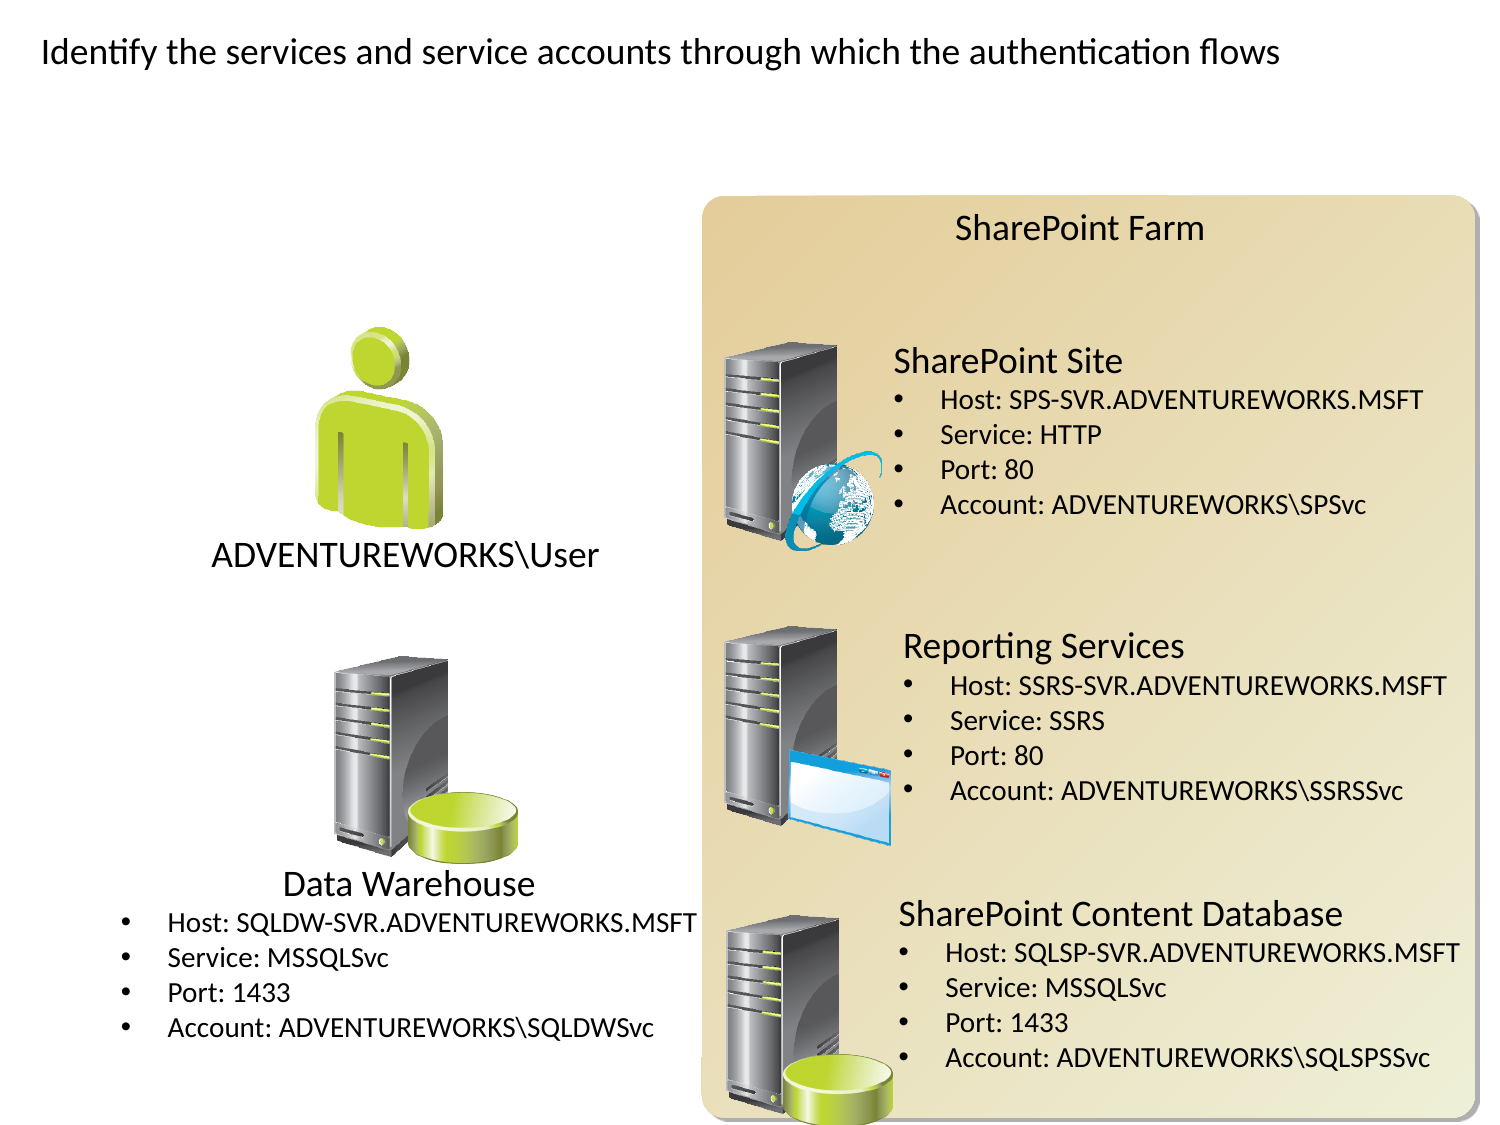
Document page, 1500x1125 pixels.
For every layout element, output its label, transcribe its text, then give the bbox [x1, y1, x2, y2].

picture [315, 326, 444, 529]
text_box Identify the services and service accounts through which the authentication flows [26, 19, 1475, 80]
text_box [333, 656, 518, 865]
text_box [726, 915, 893, 1125]
text_box SharePoint Site Host: SPS-SVR.ADVENTUREWORKS.MSFT Service: HTTP Port: 80 Account: ADVENTUREWORKS\SPSvc [878, 328, 1440, 528]
text_box SharePoint Content Database Host: SQLSP-SVR.ADVENTUREWORKS.MSFT Service: MSSQLSvc Port: 1433 Account: ADVENTUREWORKS\SQLSPSSvc [883, 881, 1476, 1125]
text_box Reporting Services Host: SSRS-SVR.ADVENTUREWORKS.MSFT Service: SSRS Port: 80 Account: ADVENTUREWORKS\SSRSSvc [888, 613, 1463, 814]
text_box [724, 626, 891, 847]
text_box SharePoint Farm [940, 195, 1221, 256]
text_box [702, 195, 1475, 1118]
text_box Data Warehouse Host: SQLDW-SVR.ADVENTUREWORKS.MSFT Service: MSSQLSvc Port: 1433 Account: ADVENTUREWORKS\SQLDWSvc [106, 851, 713, 1097]
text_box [724, 342, 883, 551]
text_box ADVENTUREWORKS\User [196, 522, 616, 583]
